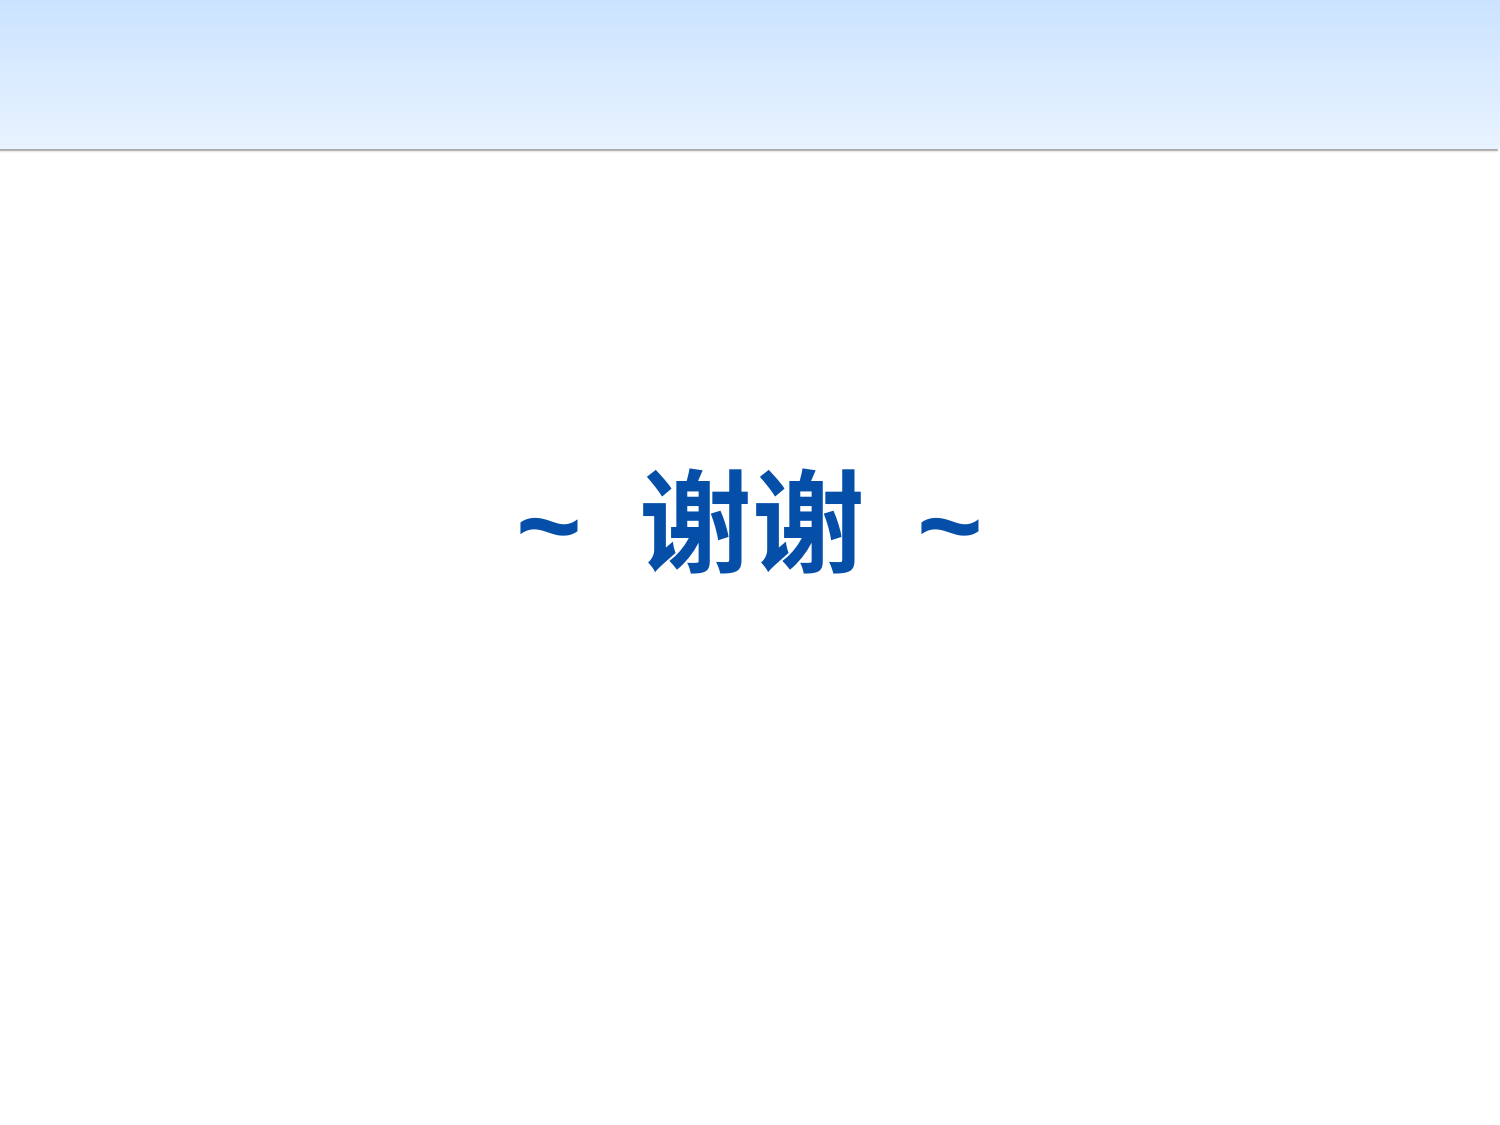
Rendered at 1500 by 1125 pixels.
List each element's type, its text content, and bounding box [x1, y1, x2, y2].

text_box ~ 谢谢 ~ [112, 361, 1388, 677]
